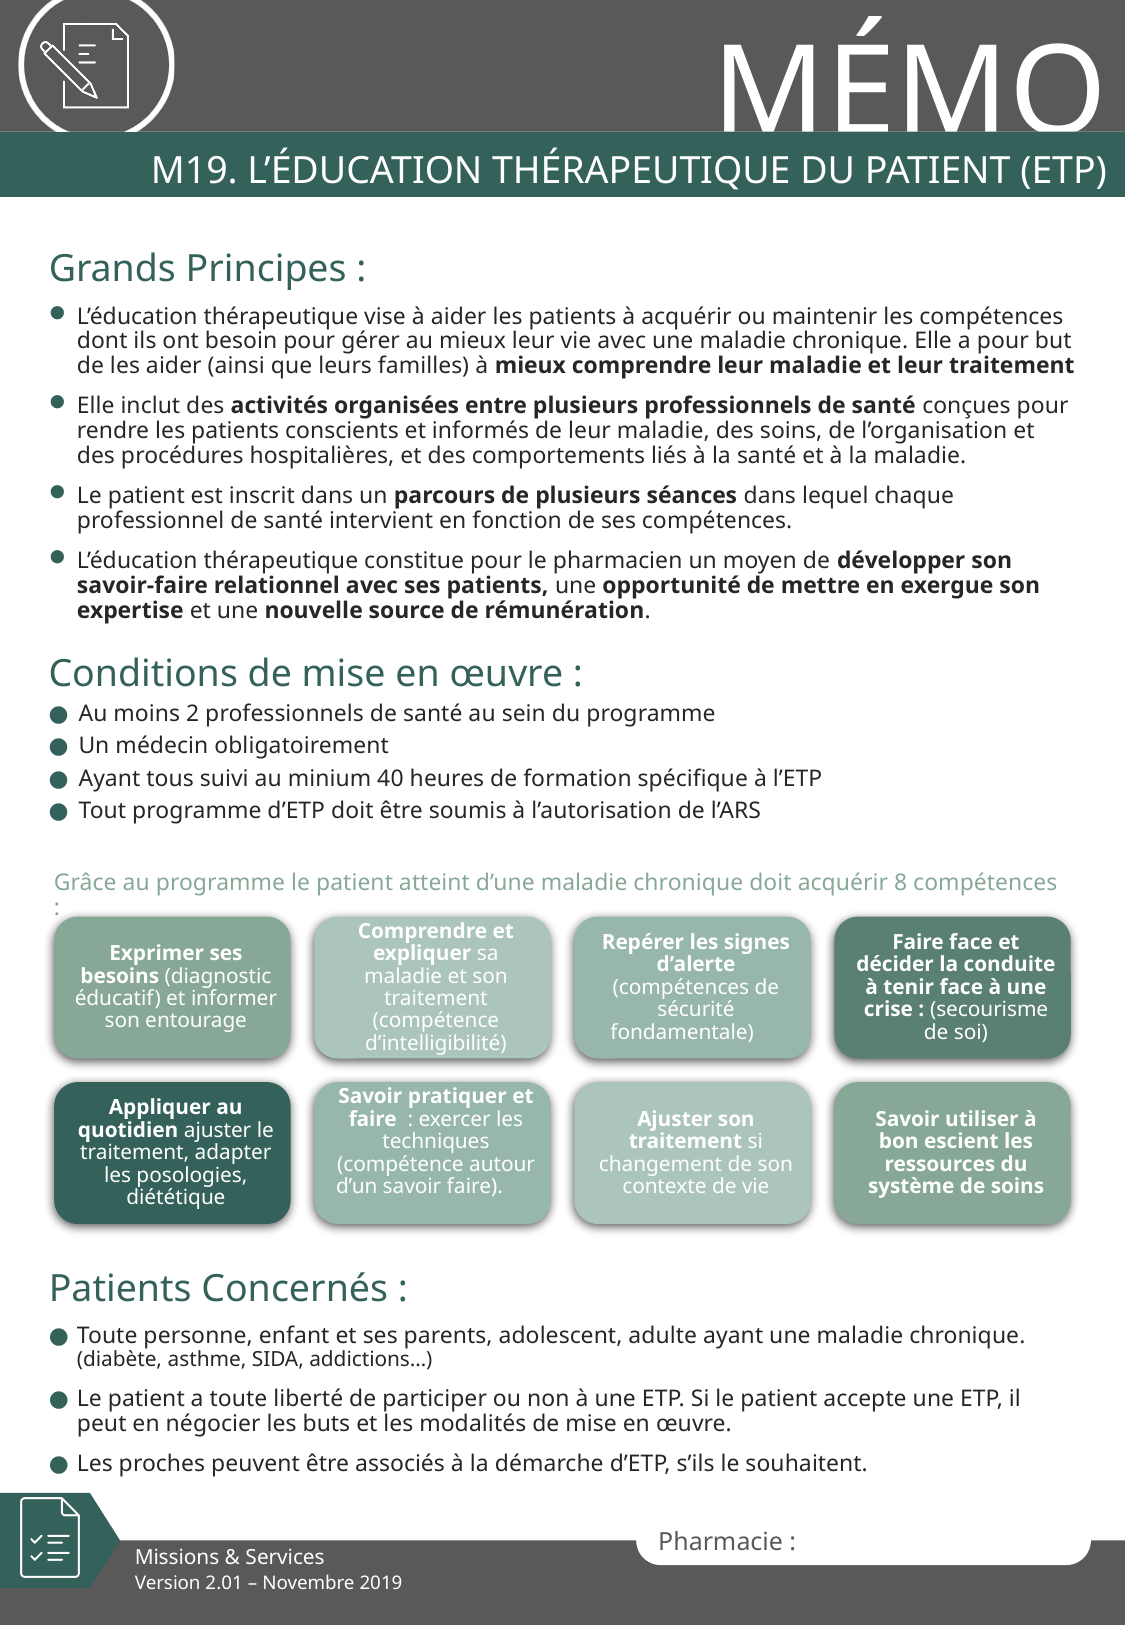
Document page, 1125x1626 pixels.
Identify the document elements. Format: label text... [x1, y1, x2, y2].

text_box Grâce au programme le patient atteint d’une maladie chronique doit acquérir 8 compétences : [39, 863, 1077, 1256]
text_box Grâce au programme le patient atteint d’une maladie chronique doit acquérir 8 compétences : [39, 1521, 1077, 1566]
text_box Patients Concernés : Toute personne, enfant et ses parents, adolescent, adulte ayant une maladie chronique. (diabète, asthme, SIDA, addictions…) Le patient a toute liberté de participer ou non à une ETP. Si le patient accepte une ETP, il peut en négocier les buts et les modalités de mise en œuvre. Les proches peuvent être associés à la démarche d’ETP, s’ils le souhaitent. [33, 1256, 1082, 1521]
text_box Grands Principes : L’éducation thérapeutique vise à aider les patients à acquérir ou maintenir les compétences dont ils ont besoin pour gérer au mieux leur vie avec une maladie chronique. Elle a pour but de les aider (ainsi que leurs familles) à mieux comprendre leur maladie et leur traitement Elle inclut des activités organisées entre plusieurs professionnels de santé conçues pour rendre les patients conscients et informés de leur maladie, des soins, de l’organisation et des procédures hospitalières, et des comportements liés à la santé et à la maladie. Le patient est inscrit dans un parcours de plusieurs séances dans lequel chaque professionnel de santé intervient en fonction de ses compétences. L’éducation thérapeutique constitue pour le pharmacien un moyen de développer son savoir-faire relationnel avec ses patients, une opportunité de mettre en exergue son expertise et une nouvelle source de rémunération. [33, 236, 1091, 554]
picture [20, 1497, 80, 1578]
title M19. l’éducation Thérapeutique du Patient (ETP) [33, 142, 1123, 199]
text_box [53, 884, 1071, 1257]
text_box Conditions de mise en œuvre : Au moins 2 professionnels de santé au sein du programme Un médecin obligatoirement Ayant tous suivi au minium 40 heures de formation spécifique à l’ETP Tout programme d’ETP doit être soumis à l’autorisation de l’ARS [33, 641, 997, 869]
picture [18, 0, 175, 132]
